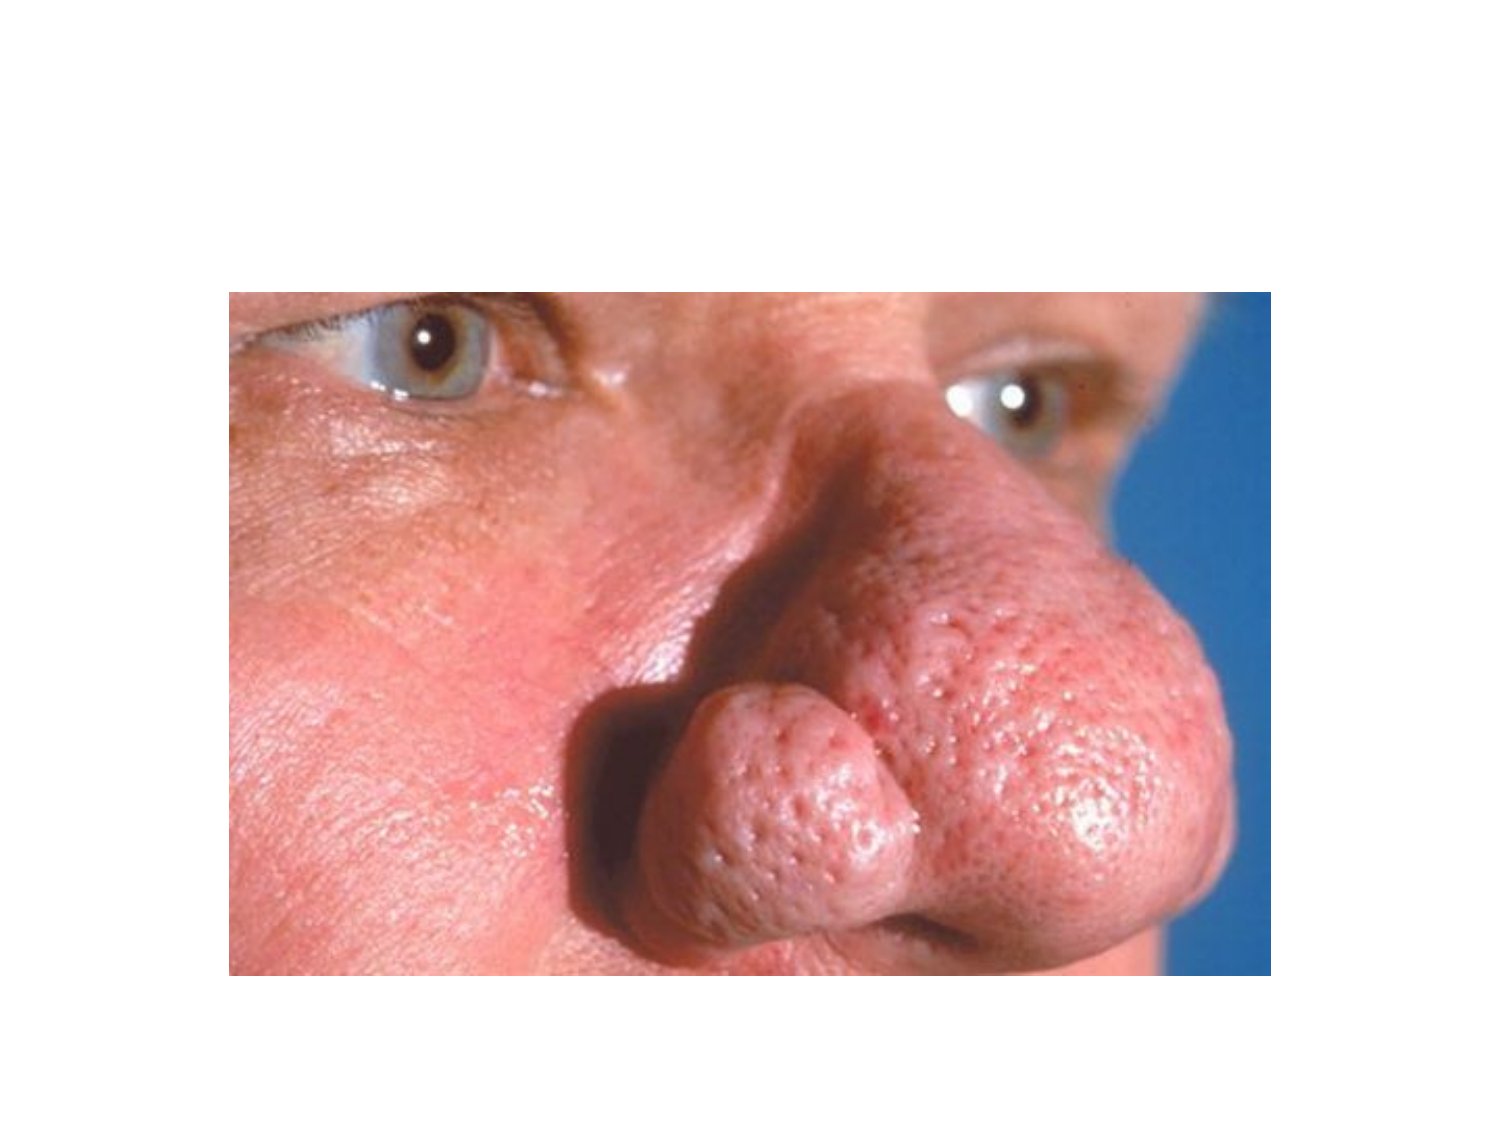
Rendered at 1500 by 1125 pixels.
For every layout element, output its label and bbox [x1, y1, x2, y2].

list [228, 291, 1272, 976]
